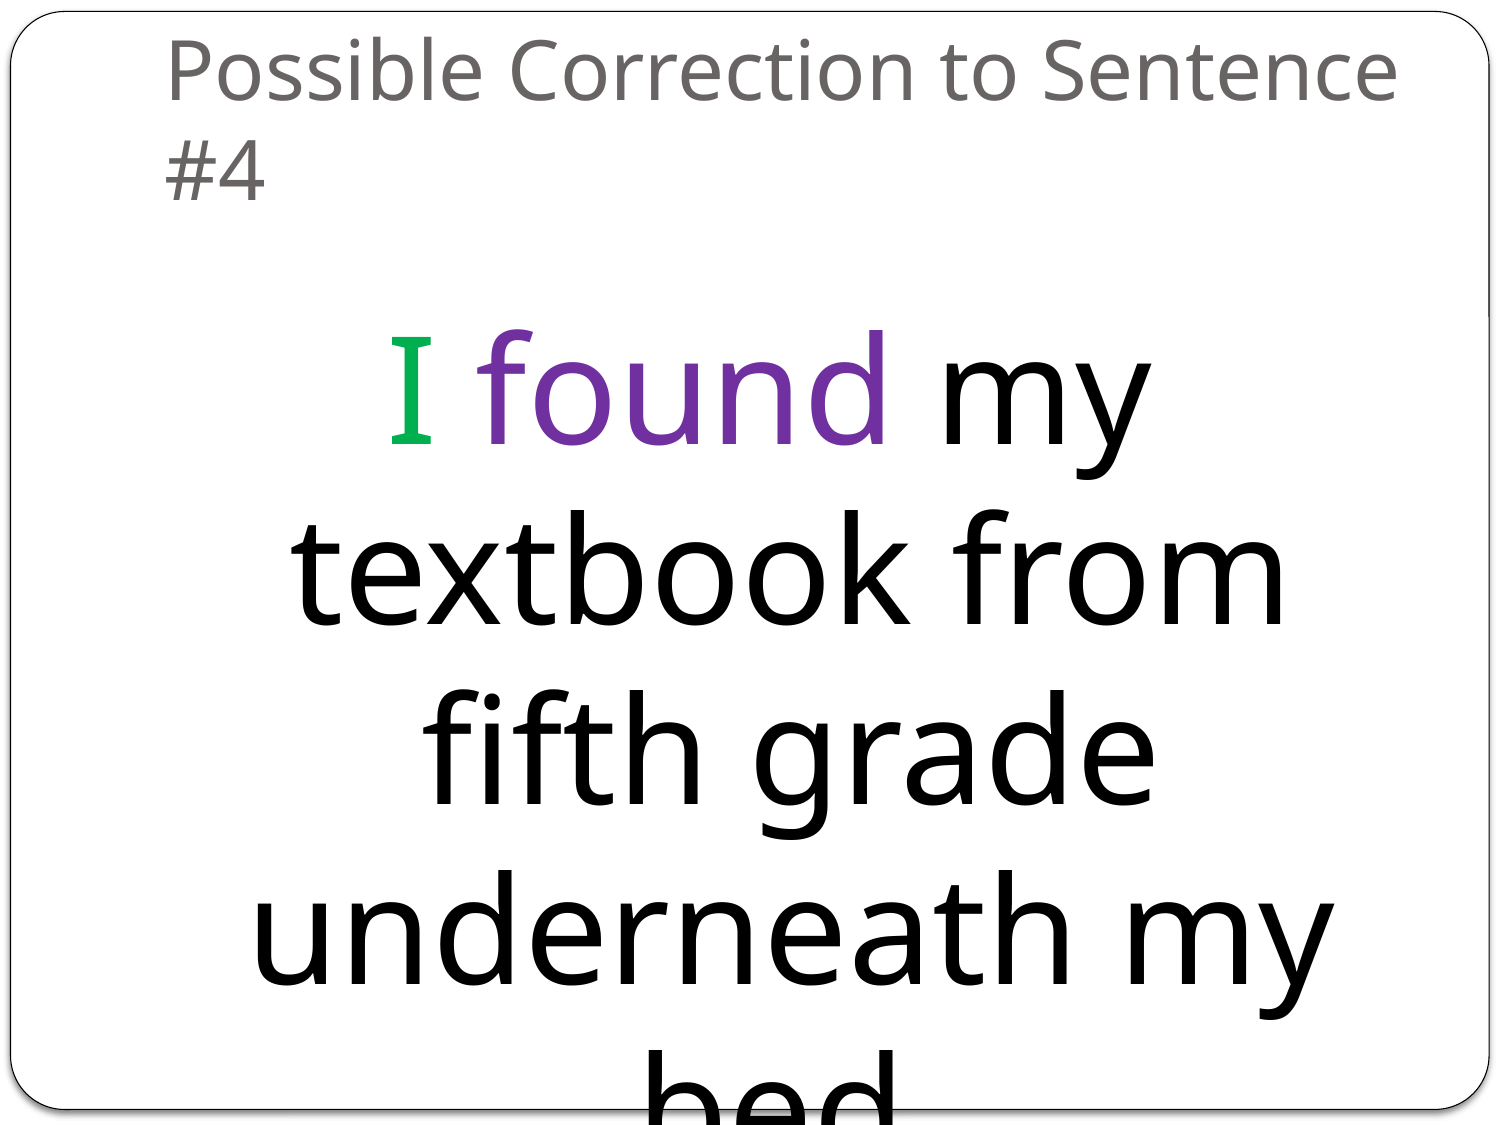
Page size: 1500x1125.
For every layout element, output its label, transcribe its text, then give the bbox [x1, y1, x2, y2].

title Possible Correction to Sentence #4 [150, 45, 1425, 233]
list I found my textbook from fifth grade underneath my bed. [137, 287, 1400, 963]
